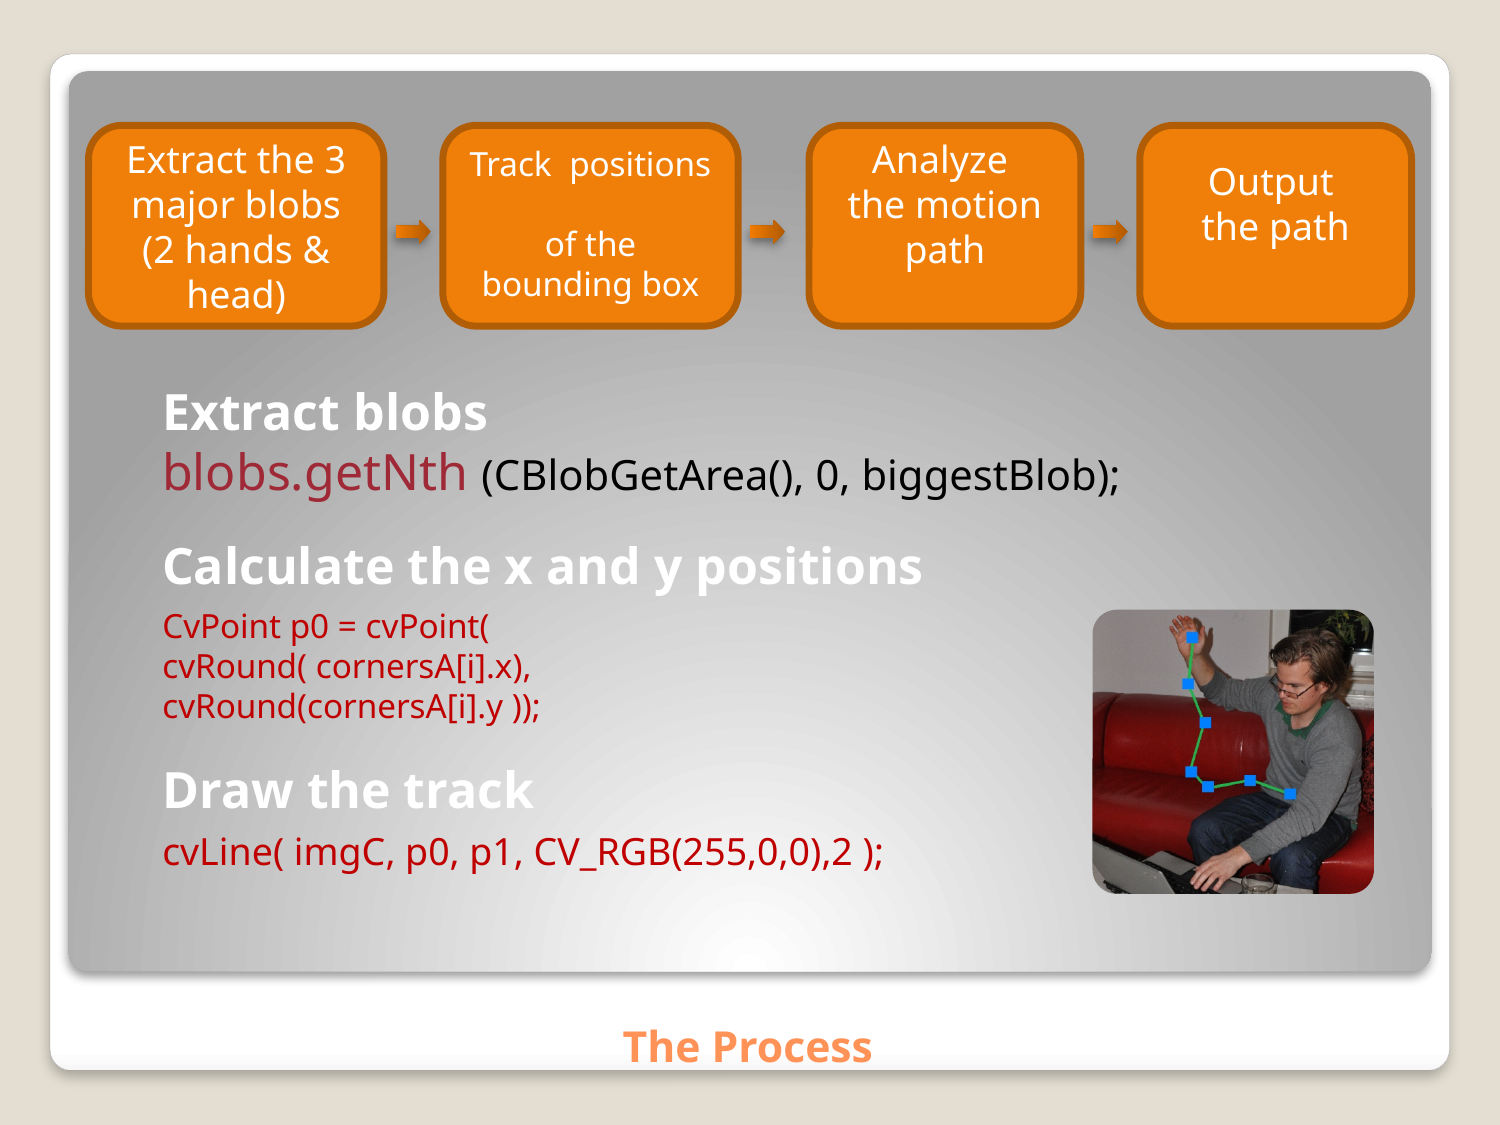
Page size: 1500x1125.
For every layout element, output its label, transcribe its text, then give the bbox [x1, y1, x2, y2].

text_box [1092, 219, 1128, 244]
text_box Track positions of the bounding box [439, 121, 742, 330]
text_box CvPoint p0 = cvPoint( cvRound( cornersA[i].x), cvRound(cornersA[i].y )); [147, 597, 975, 733]
picture [1092, 609, 1375, 895]
text_box Analyze the motion path [805, 121, 1085, 330]
text_box Calculate the x and y positions [147, 527, 1317, 647]
title The Process [76, 1011, 1420, 1125]
text_box [395, 219, 431, 244]
text_box cvLine( imgC, p0, p1, CV_RGB(255,0,0),2 ); [147, 820, 1046, 881]
text_box Output the path [1136, 121, 1416, 330]
text_box Extract the 3 major blobs (2 hands & head) [84, 121, 388, 330]
text_box [749, 219, 786, 244]
text_box Extract blobs blobs.getNth (CBlobGetArea(), 0, biggestBlob); [147, 373, 1317, 509]
text_box Draw the track [147, 751, 680, 872]
